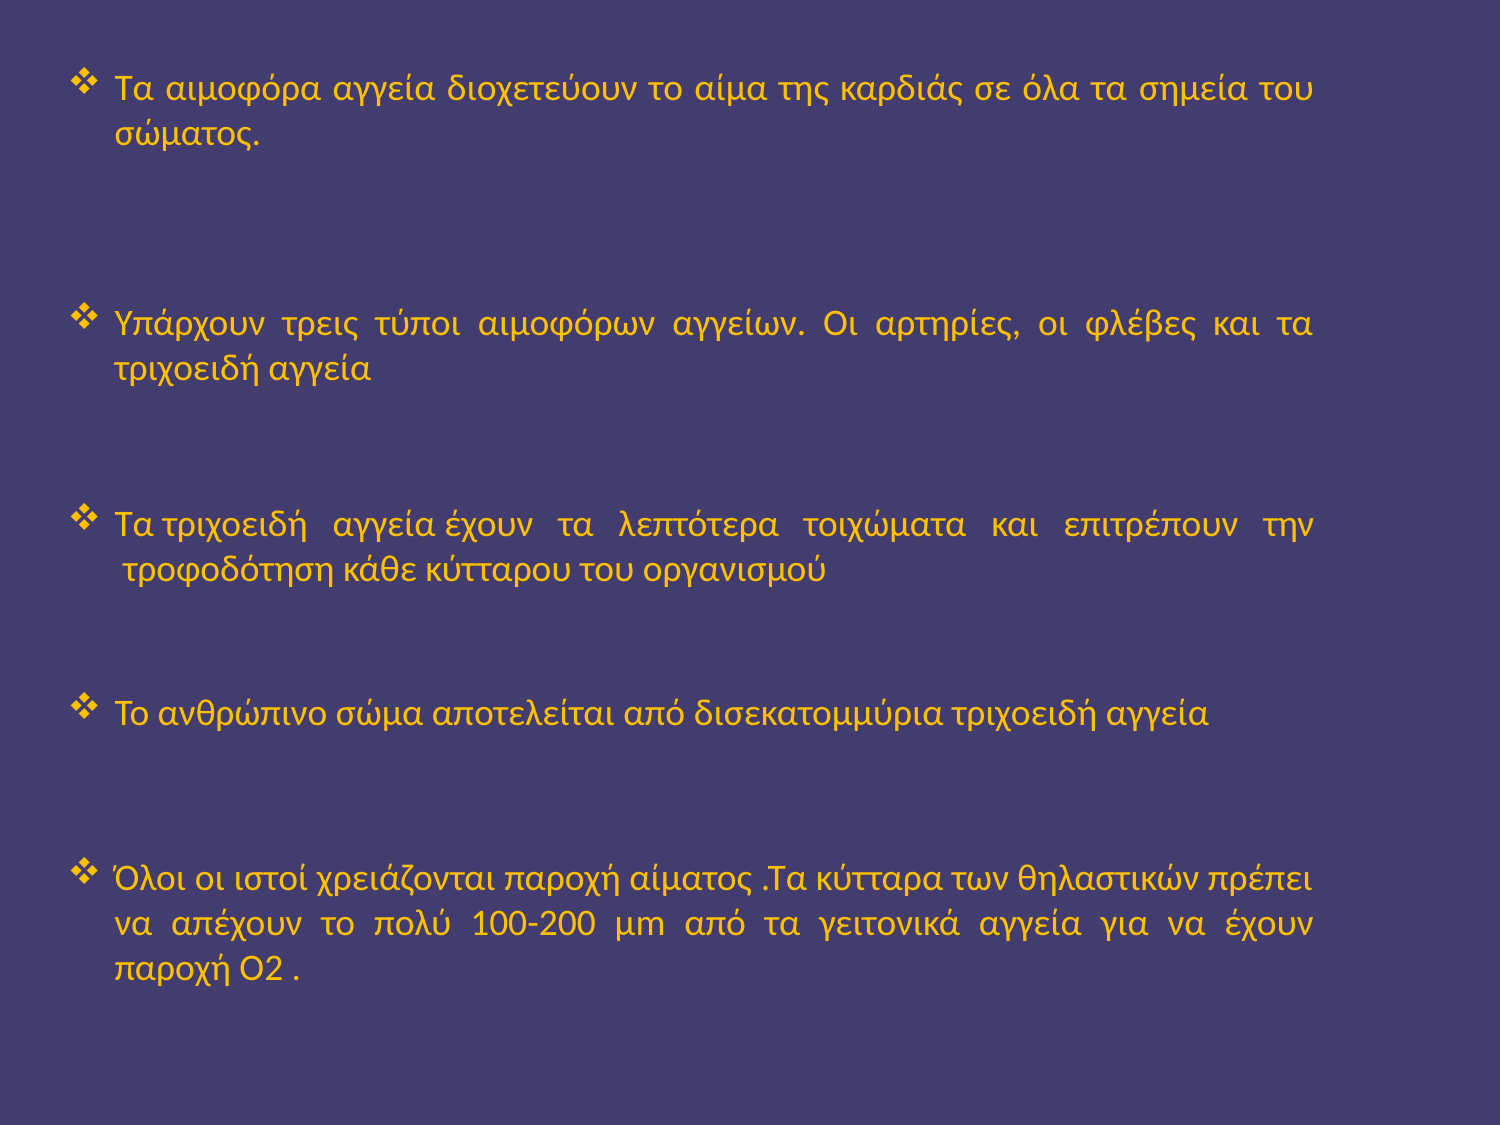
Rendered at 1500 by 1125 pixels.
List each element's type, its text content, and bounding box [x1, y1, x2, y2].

text_box Το ανθρώπινο σώμα αποτελείται από δισεκατομμύρια τριχοειδή αγγεία [53, 680, 1395, 741]
text_box Υπάρχουν τρεις τύποι αιμοφόρων αγγείων. Οι αρτηρίες, οι φλέβες και τα τριχοειδή αγγεία [53, 290, 1329, 396]
text_box Όλοι οι ιστοί χρειάζονται παροχή αίματος .Τα κύτταρα των θηλαστικών πρέπει να απέχουν το πολύ 100-200 μm από τα γειτονικά αγγεία για να έχουν παροχή Ο2 . [53, 845, 1329, 1041]
text_box Τα αιμοφόρα αγγεία διοχετεύουν το αίμα της καρδιάς σε όλα τα σημεία του σώματος. [53, 55, 1329, 251]
text_box Τα τριχοειδή αγγεία έχουν τα λεπτότερα τοιχώματα και επιτρέπουν την τροφοδότηση κάθε κύτταρου του οργανισμού [53, 491, 1329, 597]
